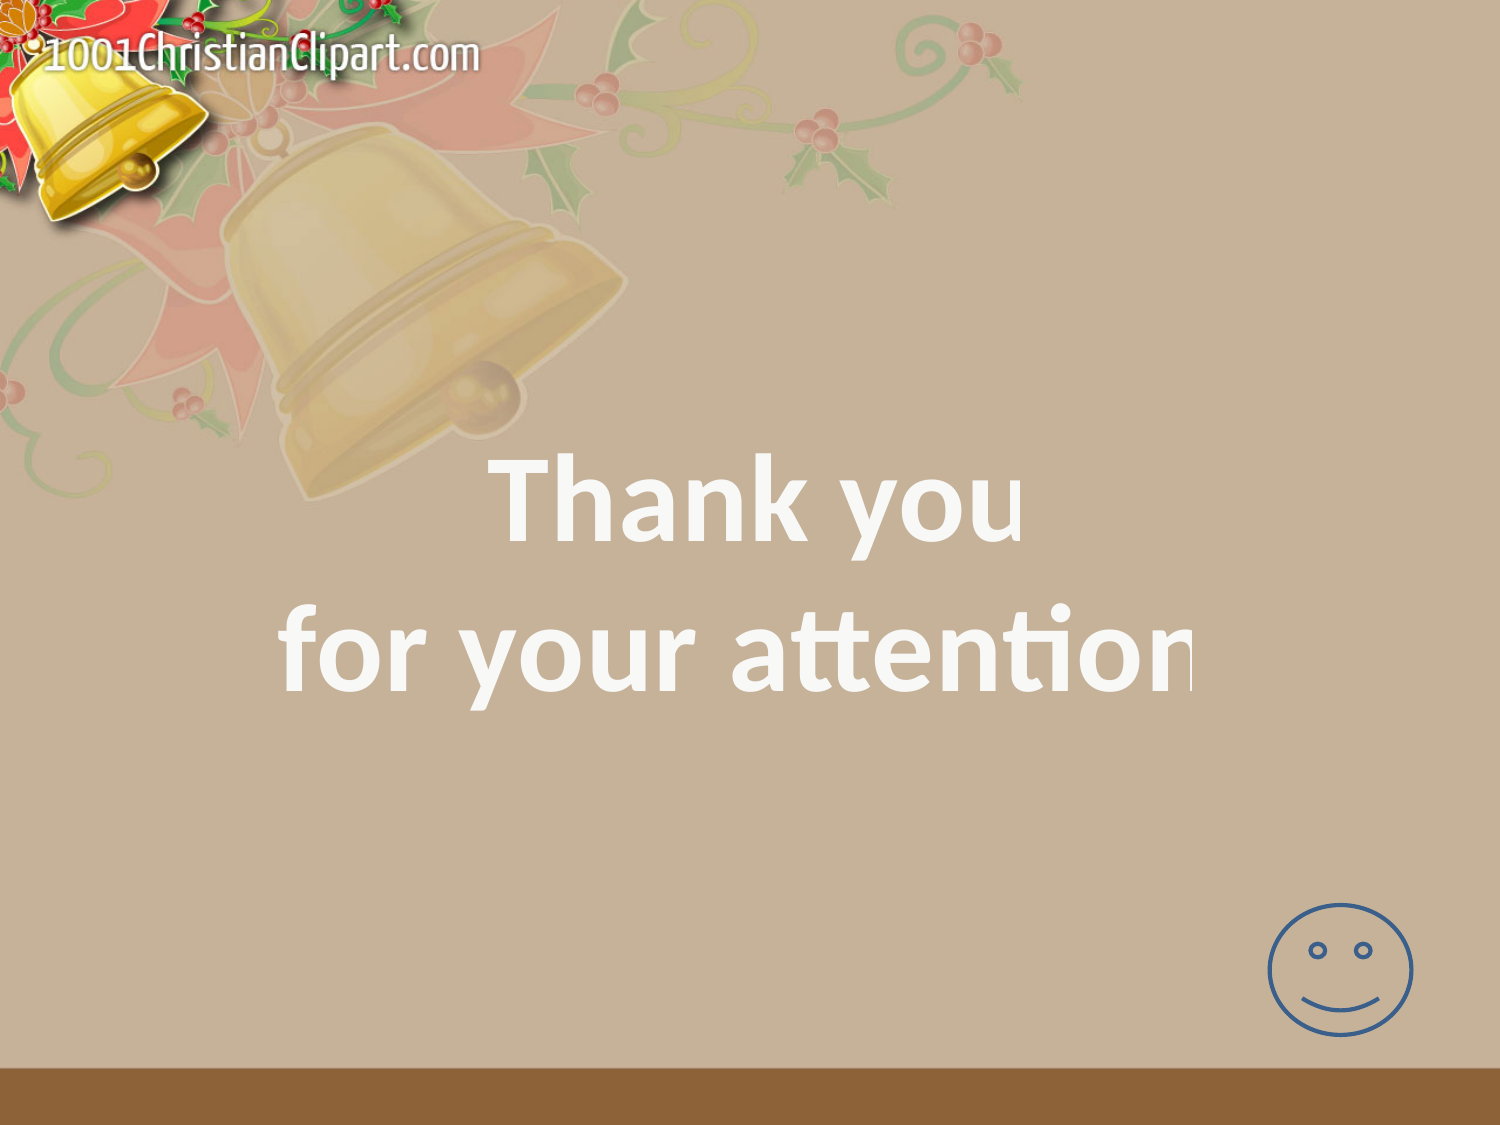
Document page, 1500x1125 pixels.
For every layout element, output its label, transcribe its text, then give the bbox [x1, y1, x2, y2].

text_box Thank you for your attention [262, 408, 1228, 724]
text_box [1267, 902, 1414, 1038]
picture [0, 0, 1500, 1125]
